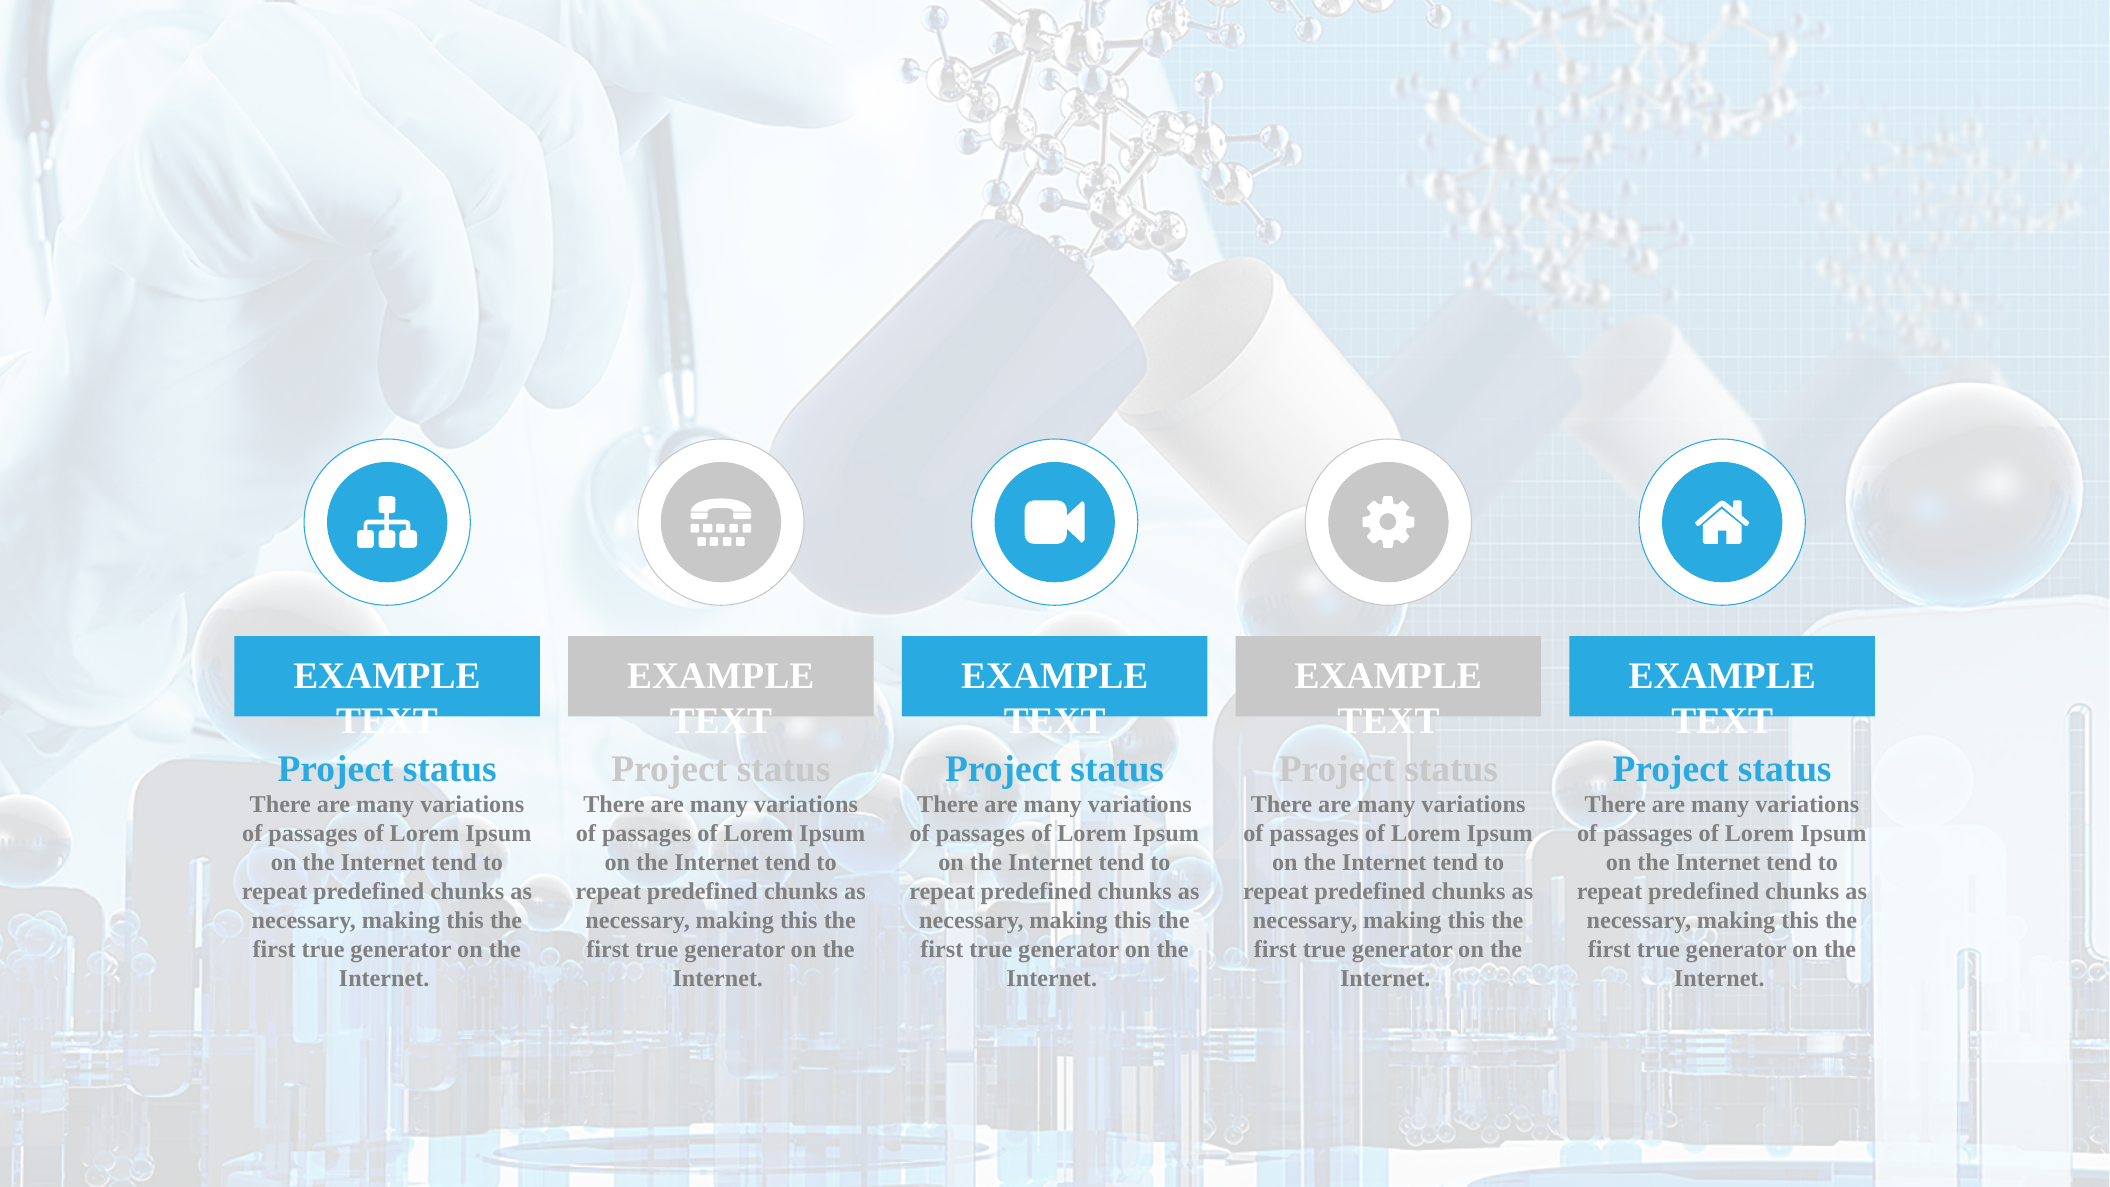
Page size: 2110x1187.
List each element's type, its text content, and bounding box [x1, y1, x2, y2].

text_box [568, 636, 874, 750]
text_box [1569, 636, 1875, 750]
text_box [1235, 636, 1542, 750]
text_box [901, 636, 1208, 750]
text_box Project status There are many variations of passages of Lorem Ipsum on the Internet tend to repeat predefined chunks as necessary, making this the first true generator on the Internet. [1227, 736, 1549, 999]
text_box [234, 636, 540, 750]
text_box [304, 439, 471, 606]
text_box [1305, 439, 1472, 606]
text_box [637, 439, 805, 606]
text_box Project status There are many variations of passages of Lorem Ipsum on the Internet tend to repeat predefined chunks as necessary, making this the first true generator on the Internet. [894, 736, 1216, 999]
text_box Project status There are many variations of passages of Lorem Ipsum on the Internet tend to repeat predefined chunks as necessary, making this the first true generator on the Internet. [226, 736, 548, 999]
text_box Project status There are many variations of passages of Lorem Ipsum on the Internet tend to repeat predefined chunks as necessary, making this the first true generator on the Internet. [1561, 736, 1883, 999]
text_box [1639, 439, 1806, 606]
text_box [971, 439, 1138, 606]
text_box Project status There are many variations of passages of Lorem Ipsum on the Internet tend to repeat predefined chunks as necessary, making this the first true generator on the Internet. [560, 736, 882, 999]
